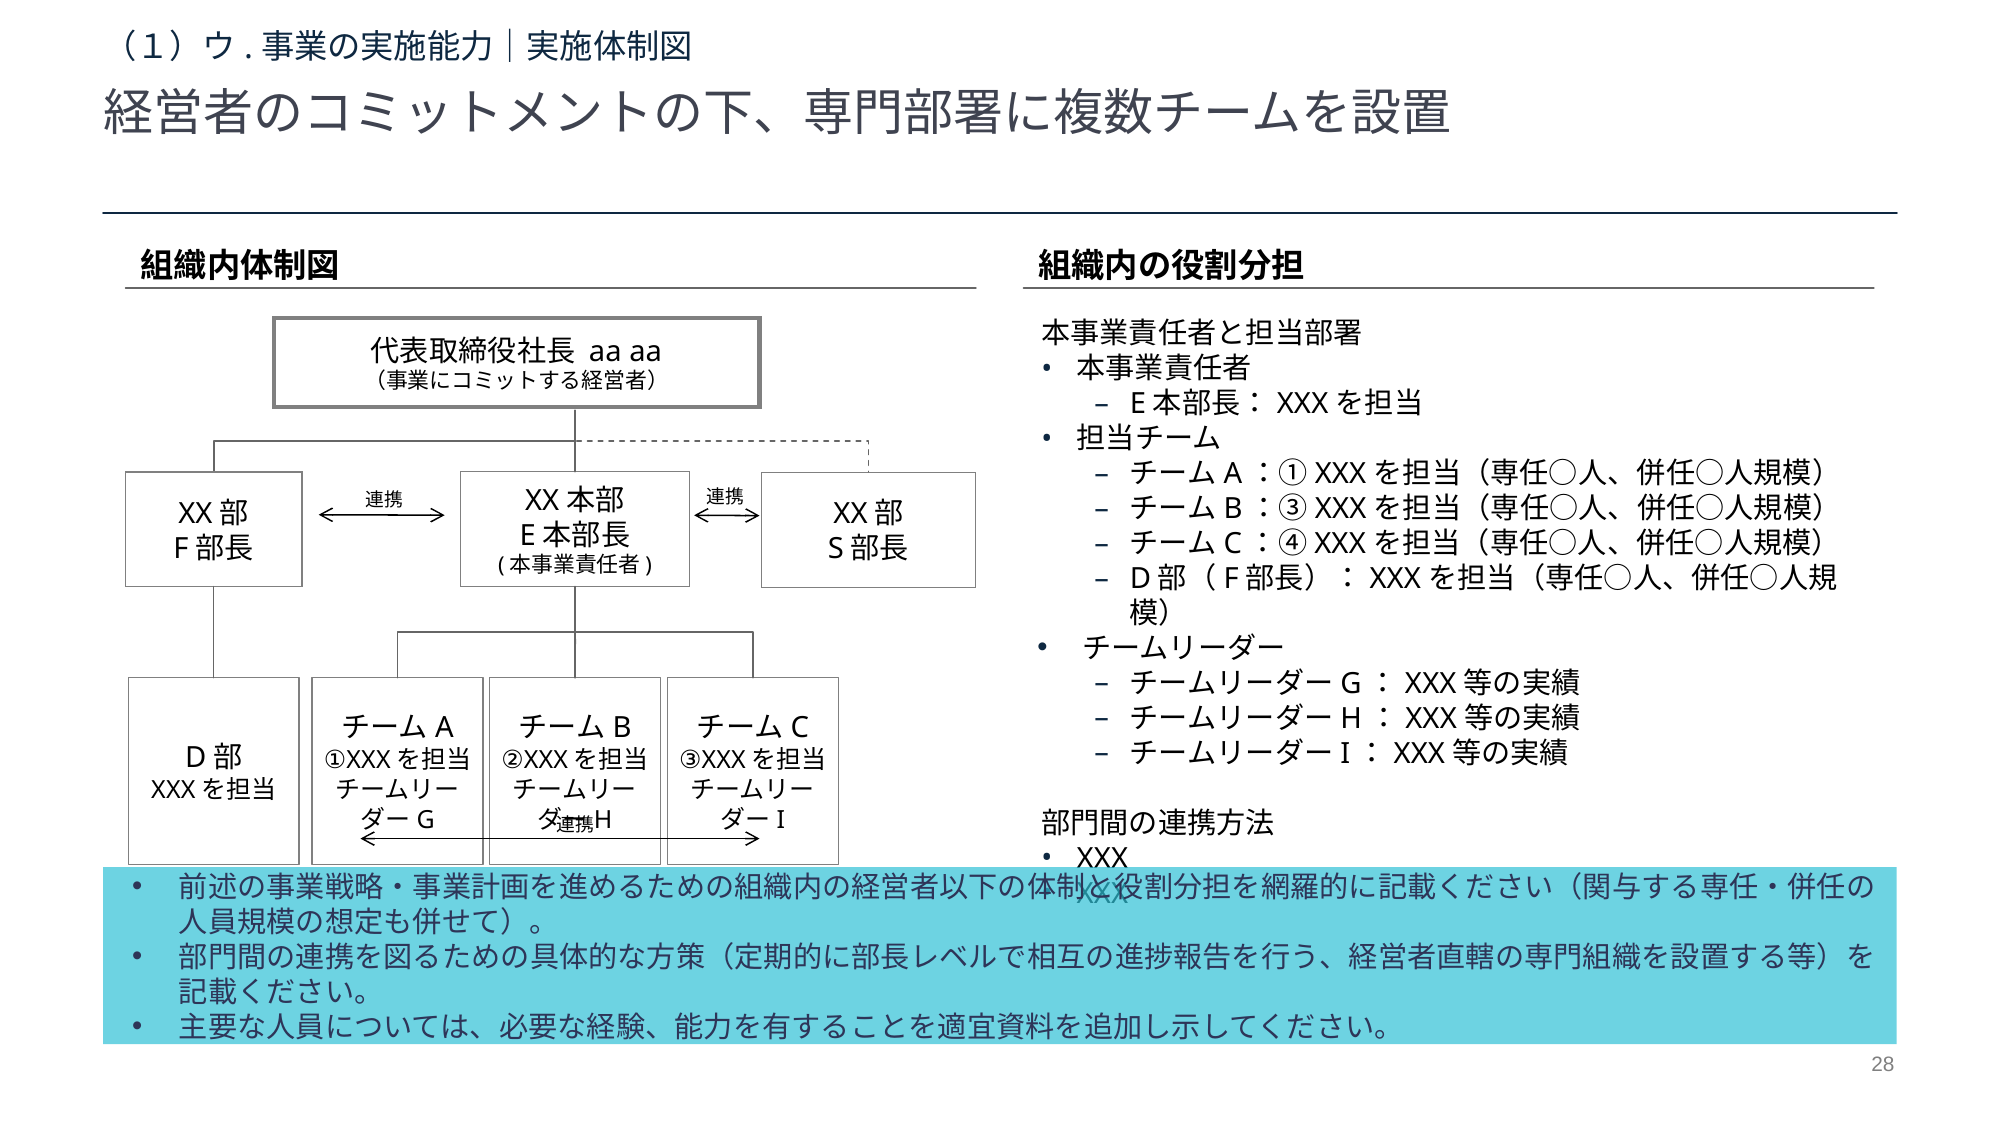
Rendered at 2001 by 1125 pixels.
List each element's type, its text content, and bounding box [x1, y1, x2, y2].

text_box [125, 317, 977, 865]
title （１）ウ.事業の実施能力｜実施体制図 [103, 29, 1897, 66]
text_box 本事業責任者と担当部署 本事業責任者 E本部長：XXXを担当 担当チーム チームA：①XXXを担当（専任○人、併任○人規模） チームB：③XXXを担当（専任○人、併任○人規模） チームC：④XXXを担当（専任○人、併任○人規模） D部（F部長）：XXXを担当（専任○人、併任○人規模） チームリーダー チームリーダーG：XXX等の実績 チームリーダーH：XXX等の実績 チームリーダーI：XXX等の実績 部門間の連携方法 XXX XXX [1023, 314, 1874, 866]
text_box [1023, 240, 1875, 289]
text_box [125, 240, 977, 289]
list 経営者のコミットメントの下、専門部署に複数チームを設置 [103, 80, 1897, 204]
text_box 前述の事業戦略・事業計画を進めるための組織内の経営者以下の体制と役割分担を網羅的に記載ください（関与する専任・併任の人員規模の想定も併せて）。 部門間の連携を図るための具体的な方策（定期的に部長レベルで相互の進捗報告を行う、経営者直轄の専門組織を設置する等）を記載ください。 主要な人員については、必要な経験、能力を有することを適宜資料を追加し示してください。 [102, 866, 1898, 1045]
